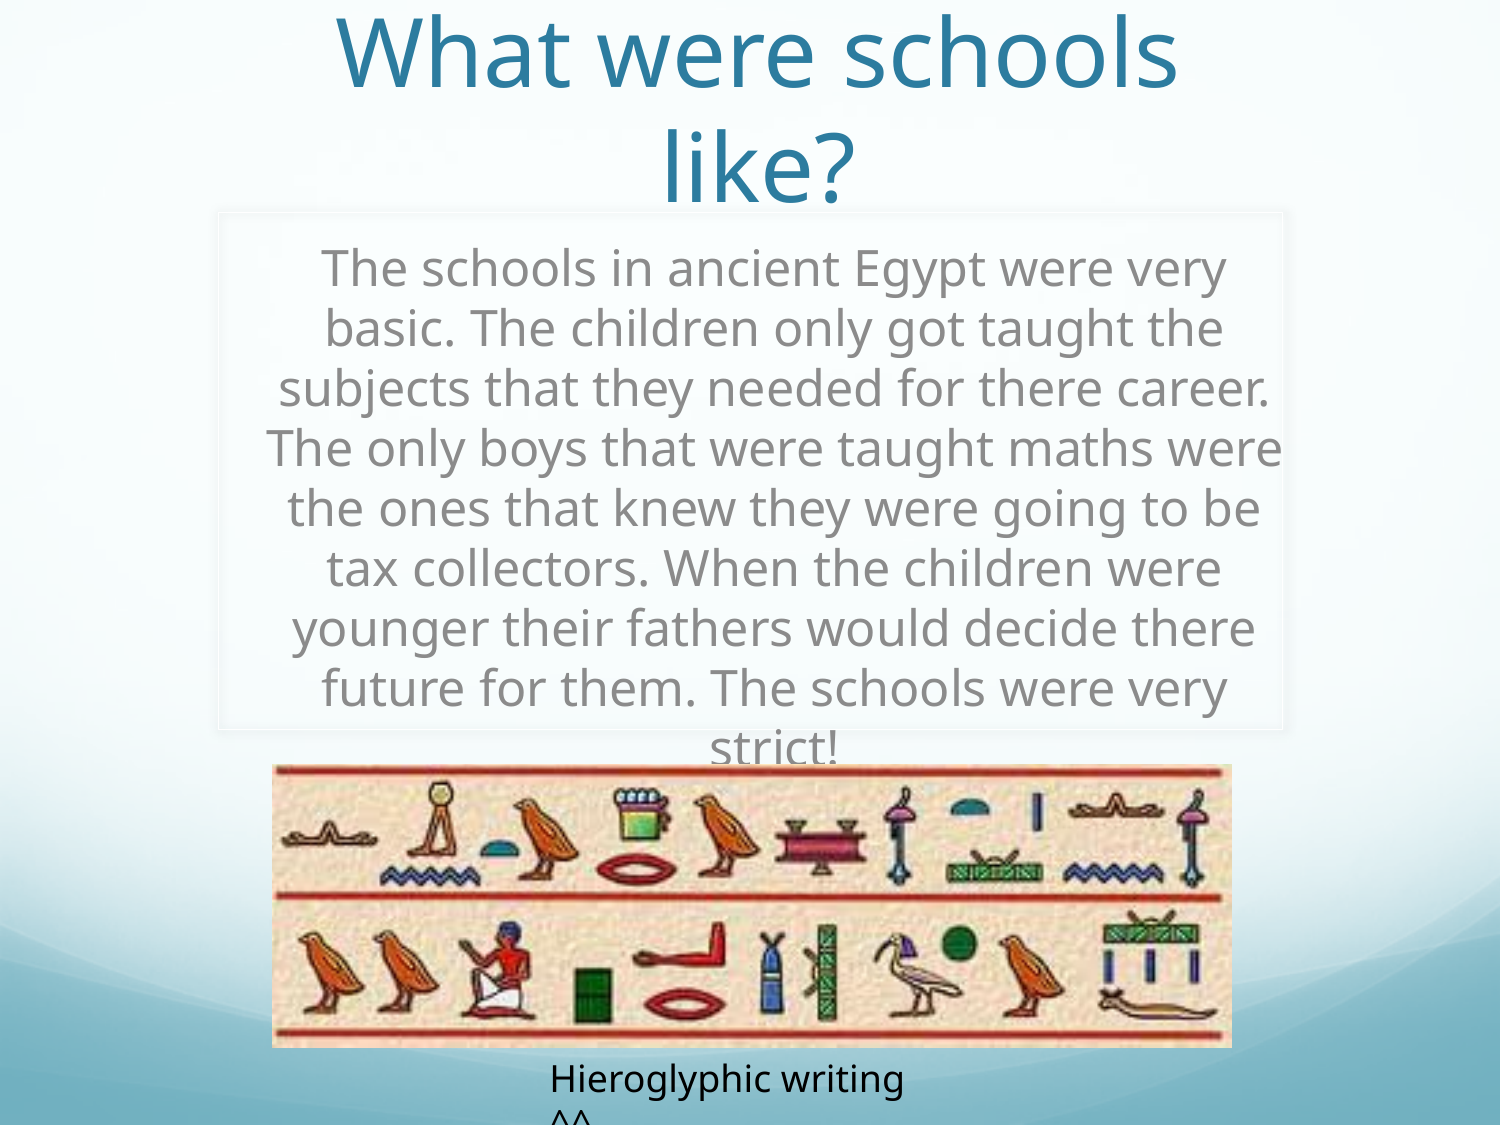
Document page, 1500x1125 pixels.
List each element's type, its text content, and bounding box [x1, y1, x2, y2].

subtitle The schools in ancient Egypt were very basic. The children only got taught the subjects that they needed for there career. The only boys that were taught maths were the ones that knew they were going to be tax collectors. When the children were younger their fathers would decide there future for them. The schools were very strict! [241, 228, 1309, 786]
picture [272, 764, 1233, 1048]
text_box Hieroglyphic writing ^^ [534, 1062, 957, 1125]
title What were schools like? [225, 0, 1292, 229]
